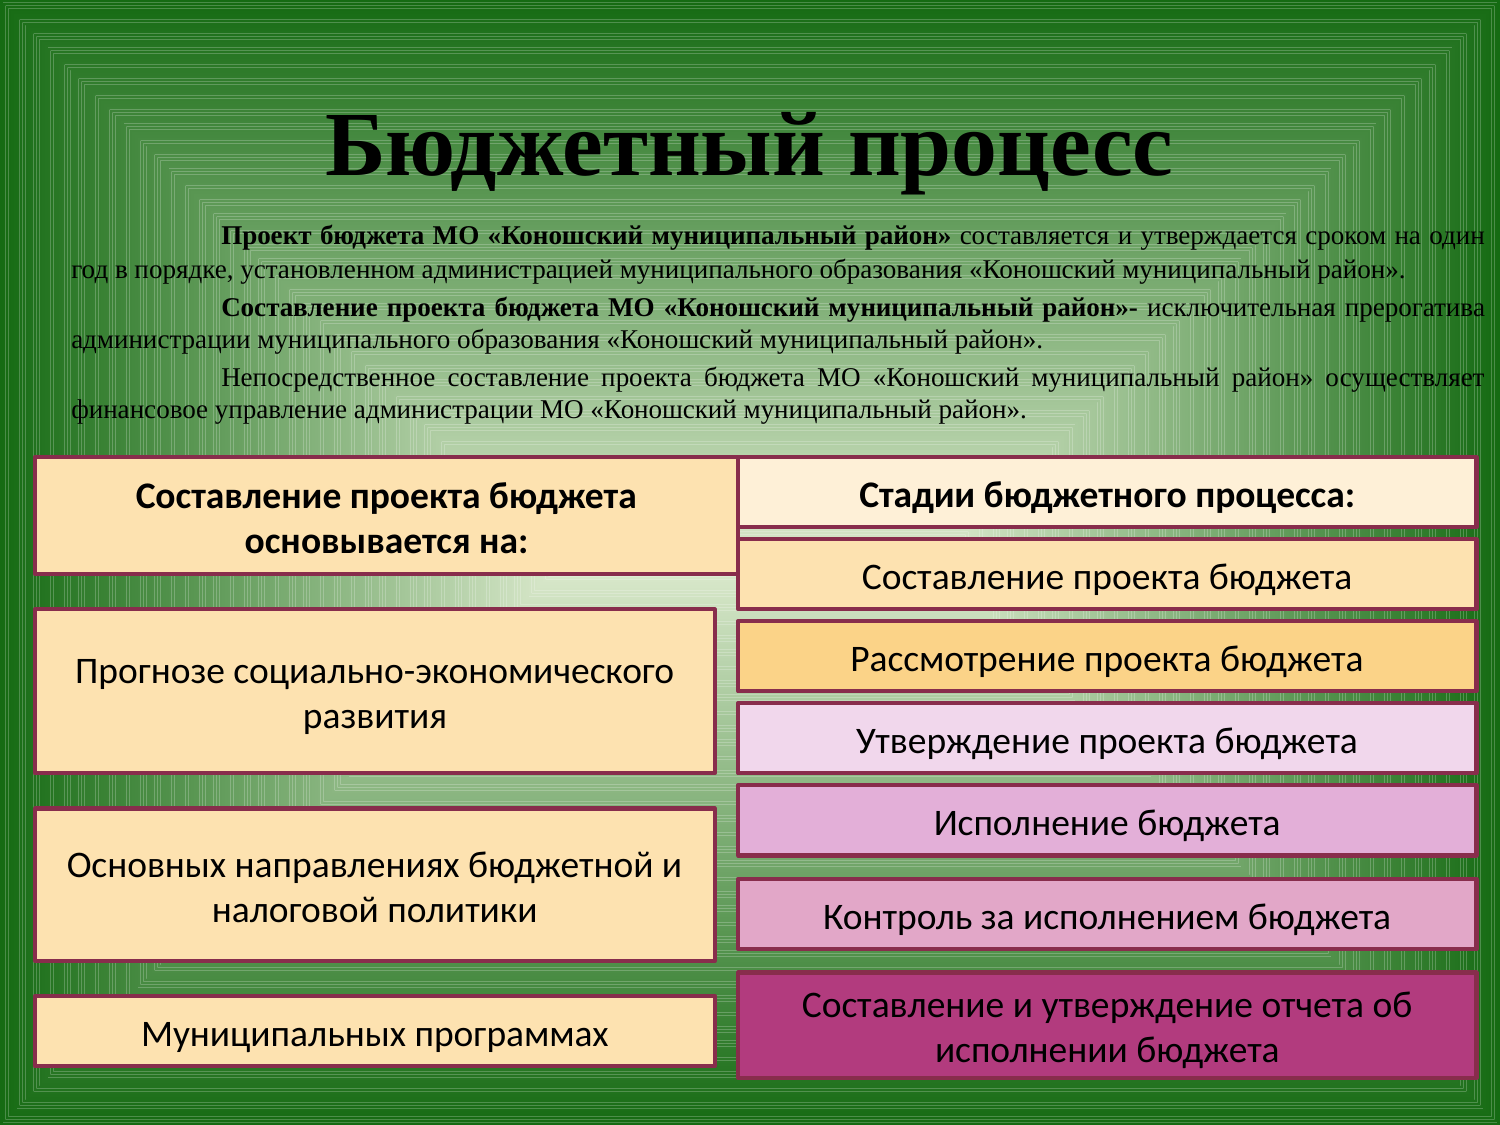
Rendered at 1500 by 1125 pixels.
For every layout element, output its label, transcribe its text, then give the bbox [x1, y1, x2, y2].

text_box Прогнозе социально-экономического развития [33, 607, 717, 775]
text_box Стадии бюджетного процесса: [736, 455, 1479, 529]
text_box Составление проекта бюджета [736, 537, 1479, 611]
text_box Исполнение бюджета [736, 783, 1479, 858]
text_box Муниципальных программах [33, 994, 717, 1068]
text_box Рассмотрение проекта бюджета [736, 619, 1479, 693]
text_box Контроль за исполнением бюджета [736, 877, 1479, 951]
text_box Составление проекта бюджета основывается на: [33, 455, 740, 576]
list Проект бюджета МО «Коношский муниципальный район» составляется и утверждается сроком на один год в порядке, установленном администрацией муниципального образования «Коношский муниципальный район». Составление проекта бюджета МО «Коношский муниципальный район»- исключительная прерогатива администрации муниципального образования «Коношский муниципальный район». Непосредственное составление проекта бюджета МО «Коношский муниципальный район» осуществляет финансовое управление администрации МО «Коношский муниципальный район». [0, 199, 1500, 1125]
text_box Основных направлениях бюджетной и налоговой политики [33, 806, 717, 963]
text_box Составление и утверждение отчета об исполнении бюджета [736, 970, 1479, 1080]
text_box Утверждение проекта бюджета [736, 701, 1479, 775]
title Бюджетный процесс [75, 45, 1425, 199]
